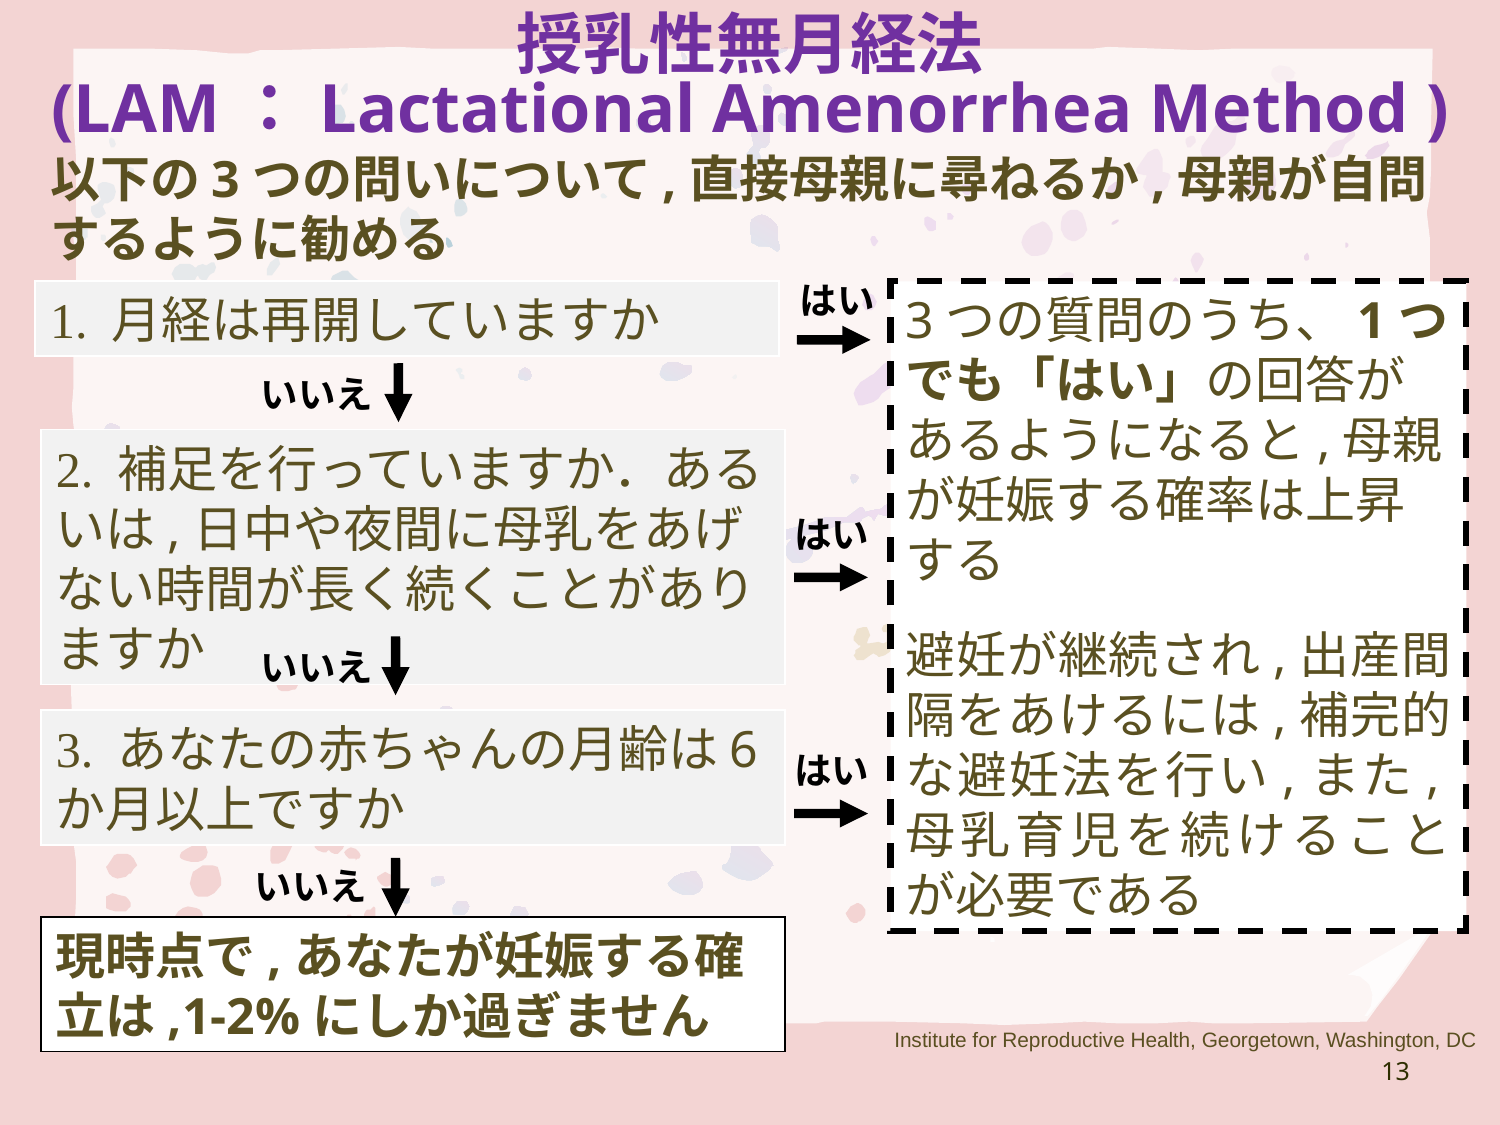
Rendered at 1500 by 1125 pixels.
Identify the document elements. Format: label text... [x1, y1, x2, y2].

text_box 3つの質問のうち、1つでも「はい」の回答があるようになると,母親が妊娠する確率は上昇する 避妊が継続され,出産間隔をあけるには,補完的な避妊法を行い,また,母乳育児を続けることが必要である [890, 281, 1467, 932]
text_box いいえ [239, 855, 431, 916]
text_box 1. 月経は再開していますか [35, 281, 780, 356]
slide_number 13 [1074, 1042, 1425, 1103]
text_box はい [779, 503, 890, 564]
text_box 2. 補足を行っていますか．あるいは,日中や夜間に母乳をあげない時間が長く続くことがありますか [41, 429, 786, 685]
text_box [794, 571, 868, 584]
text_box いいえ [246, 363, 407, 423]
text_box 3. あなたの赤ちゃんの月齢は6か月以上ですか [41, 710, 786, 845]
text_box [794, 807, 868, 820]
text_box [796, 333, 871, 347]
text_box いいえ [246, 636, 413, 697]
text_box 以下の3つの問いについて,直接母親に尋ねるか,母親が自問するように勧める [35, 140, 1465, 276]
title 授乳性無月経法 (LAM：Lactational Amenorrhea Method ) [0, 0, 1500, 163]
text_box 現時点で,あなたが妊娠する確立は,1-2%にしか過ぎません [41, 916, 786, 1052]
text_box はい [779, 739, 890, 800]
text_box はい [785, 269, 904, 330]
text_box Institute for Reproductive Health, Georgetown, Washington, DC [879, 1011, 1500, 1062]
